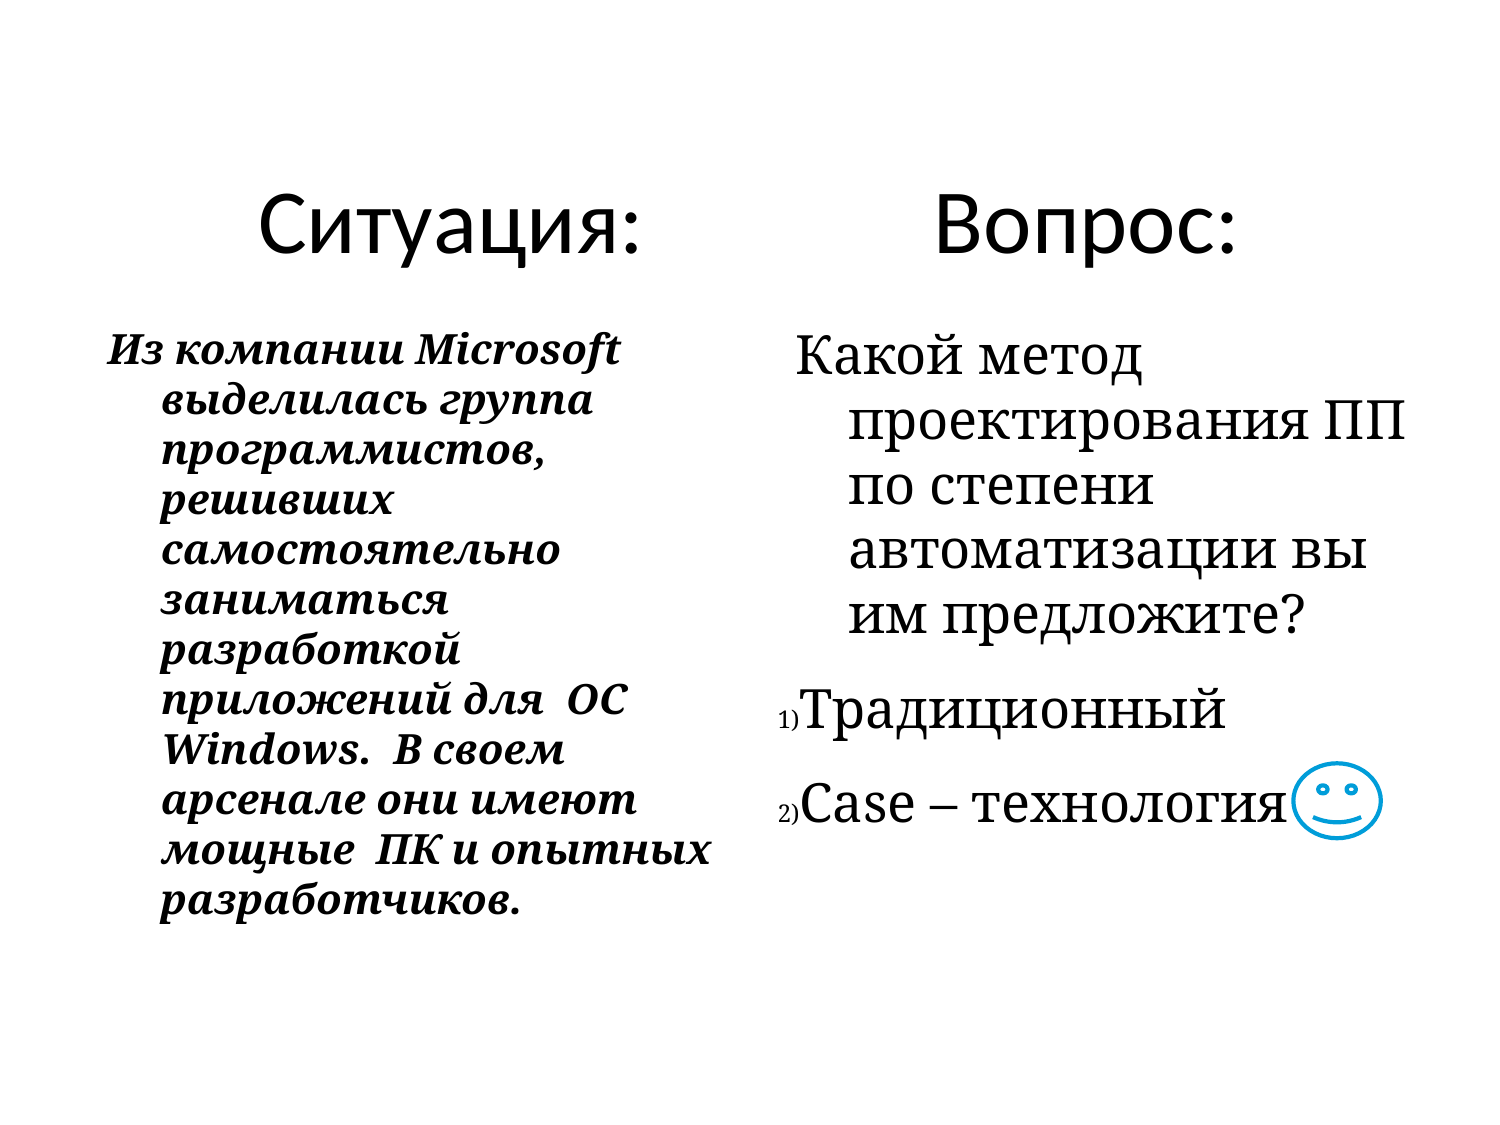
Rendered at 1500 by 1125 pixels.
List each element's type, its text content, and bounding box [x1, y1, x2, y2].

list Какой метод проектирования ПП по степени автоматизации вы им предложите? Традиционный Case – технология [762, 312, 1425, 966]
text_box [1293, 763, 1381, 839]
title Ситуация: Вопрос: [75, 115, 1425, 319]
list Из компании Microsoft выделилась группа программистов, решивших самостоятельно заниматься разработкой приложений для ОС Windows. В своем арсенале они имеют мощные ПК и опытных разработчиков. [75, 314, 738, 968]
